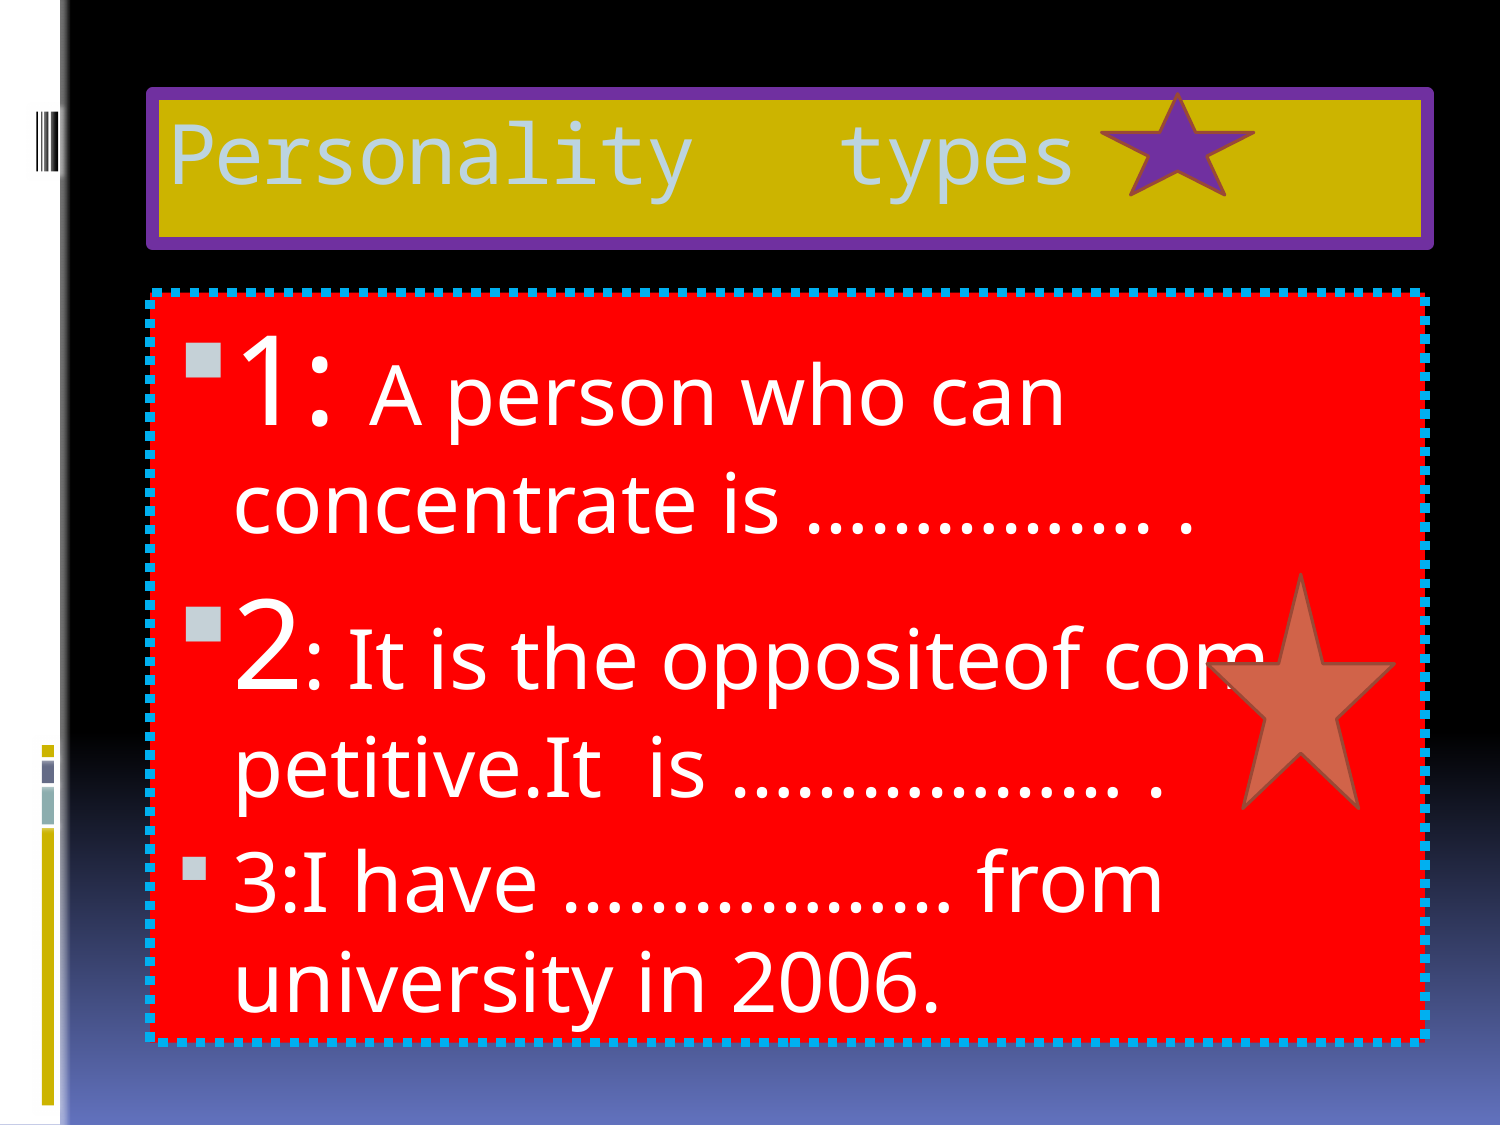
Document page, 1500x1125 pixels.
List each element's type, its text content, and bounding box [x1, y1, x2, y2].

text_box [1099, 92, 1256, 197]
list 1: A person who can concentrate is ……………. . 2: It is the oppositeof com petitive.It is ……………… . 3:I have ……………… from university in 2006. [150, 292, 1425, 1043]
title Personality types [152, 93, 1428, 244]
text_box [1205, 572, 1396, 810]
